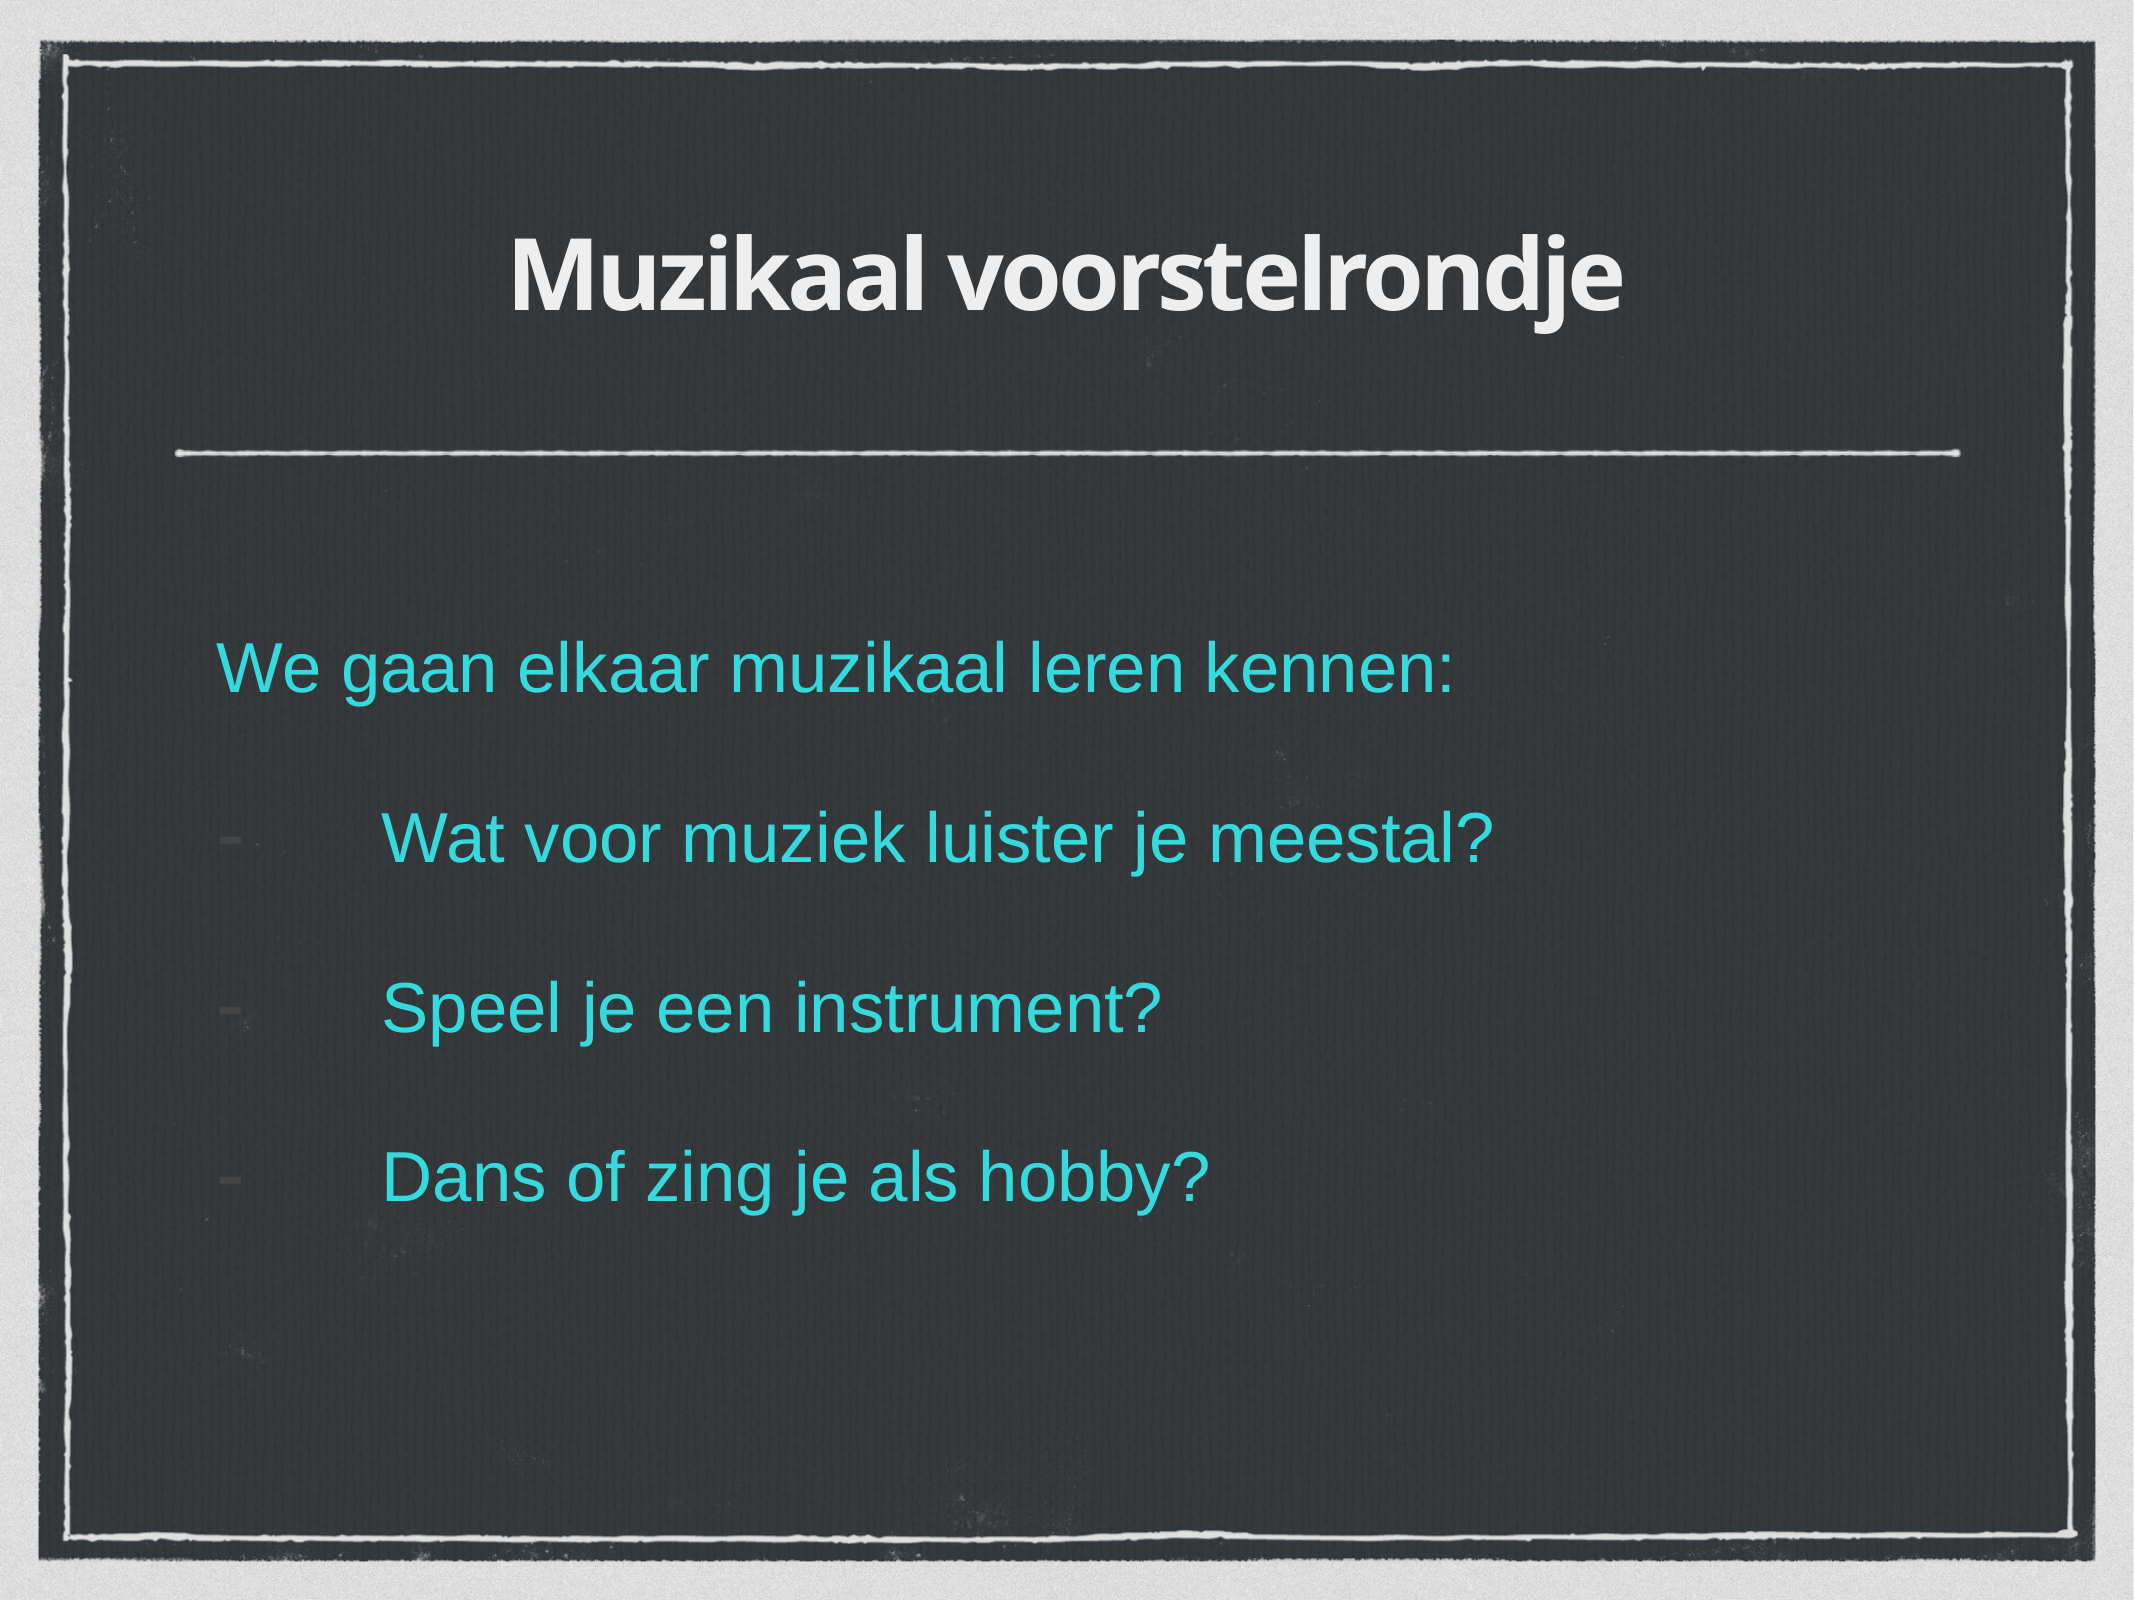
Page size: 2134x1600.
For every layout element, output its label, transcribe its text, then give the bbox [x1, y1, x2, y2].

picture [0, 0, 2134, 1600]
list We gaan elkaar muzikaal leren kennen: Wat voor muziek luister je meestal? Speel je een instrument? Dans of zing je als hobby? [207, 449, 1926, 1388]
title Muzikaal voorstelrondje [207, 114, 1926, 428]
